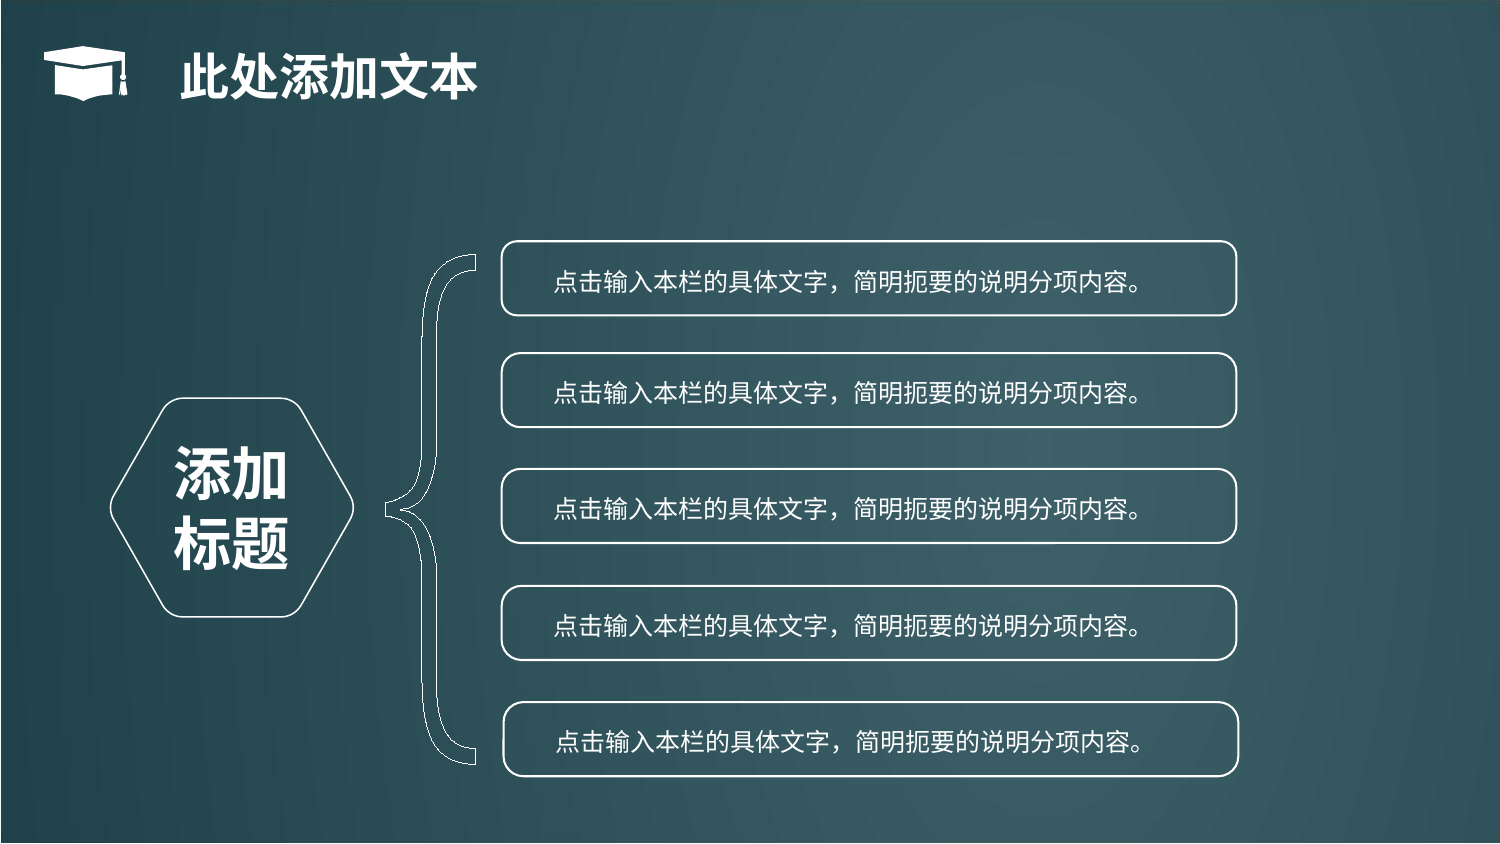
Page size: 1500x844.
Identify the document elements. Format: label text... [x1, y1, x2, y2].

text_box [385, 254, 476, 765]
text_box 点击输入本栏的具体文字，简明扼要的说明分项内容。 [555, 720, 1173, 757]
text_box 点击输入本栏的具体文字，简明扼要的说明分项内容。 [553, 487, 1171, 524]
text_box 点击输入本栏的具体文字，简明扼要的说明分项内容。 [553, 260, 1171, 297]
text_box [500, 584, 1238, 662]
picture [0, 0, 1500, 844]
text_box [44, 46, 128, 96]
text_box 添加标题 [157, 436, 307, 577]
text_box 点击输入本栏的具体文字，简明扼要的说明分项内容。 [553, 604, 1171, 641]
text_box [110, 398, 354, 617]
text_box 此处添加文本 [164, 37, 604, 113]
text_box 点击输入本栏的具体文字，简明扼要的说明分项内容。 [553, 371, 1171, 408]
text_box [502, 701, 1240, 778]
text_box [500, 352, 1238, 429]
text_box [500, 467, 1238, 545]
text_box [54, 65, 113, 102]
text_box [500, 240, 1238, 317]
